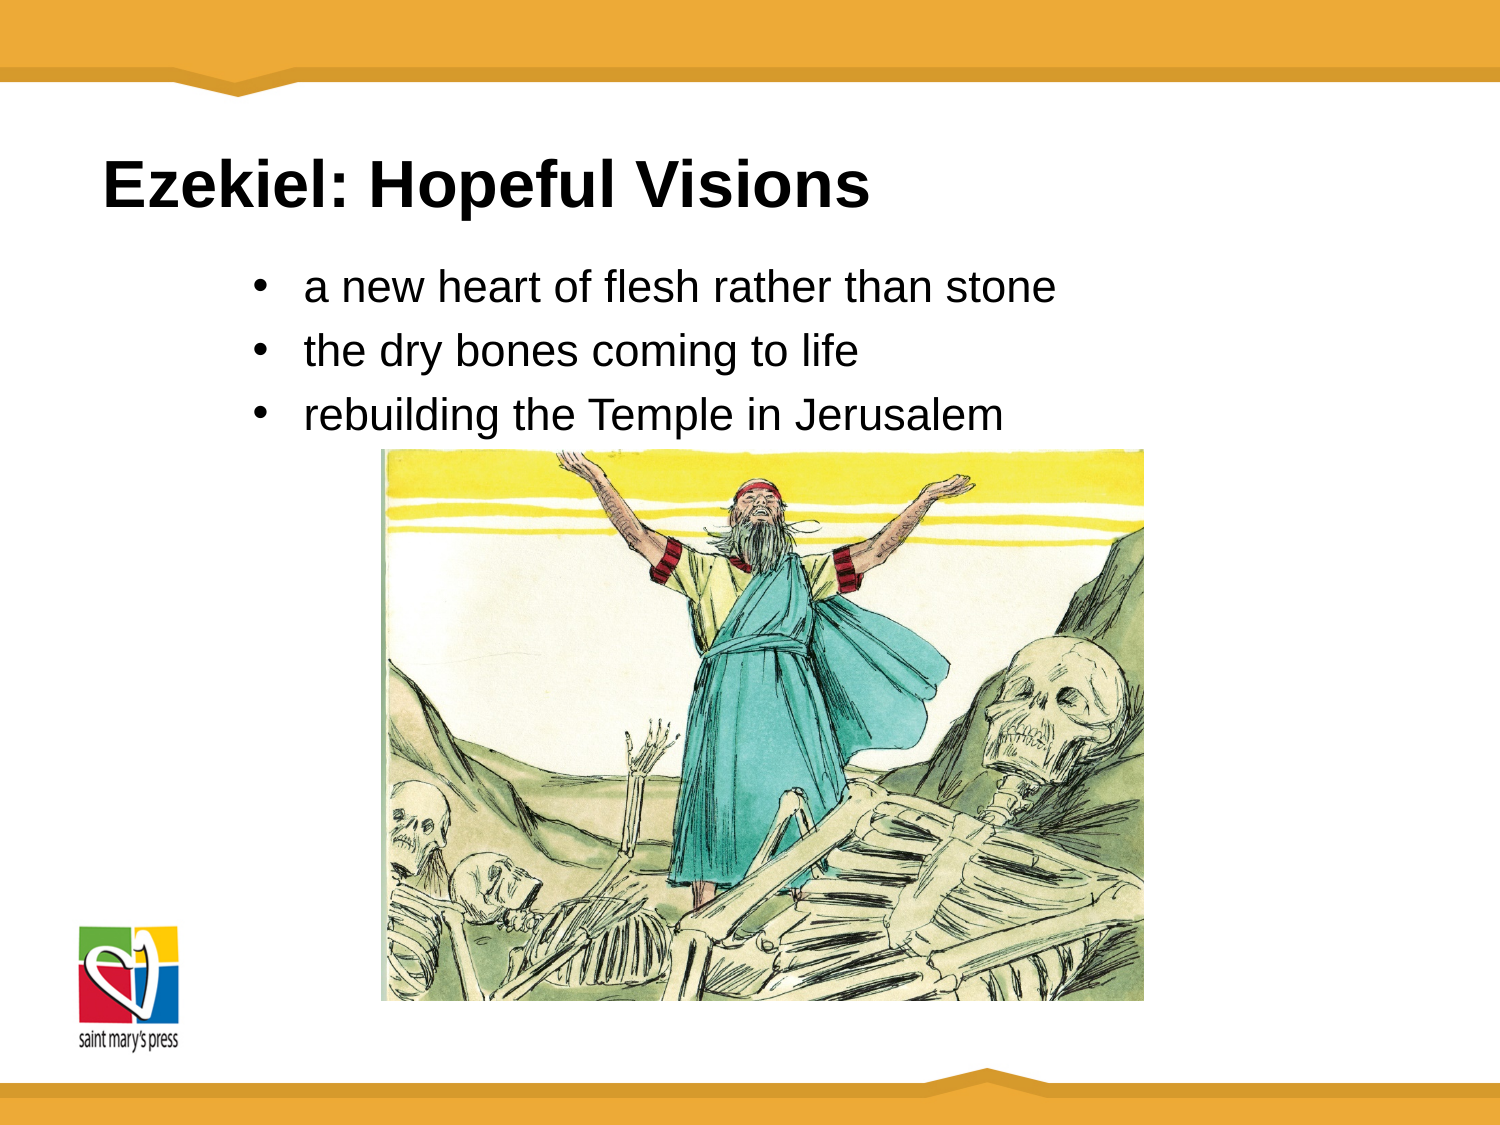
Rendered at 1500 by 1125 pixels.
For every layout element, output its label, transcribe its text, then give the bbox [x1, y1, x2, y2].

list a new heart of flesh rather than stone the dry bones coming to life rebuilding the Temple in Jerusalem [237, 249, 1408, 513]
title Ezekiel: Hopeful Visions [87, 137, 1438, 225]
picture [0, 0, 1500, 1125]
